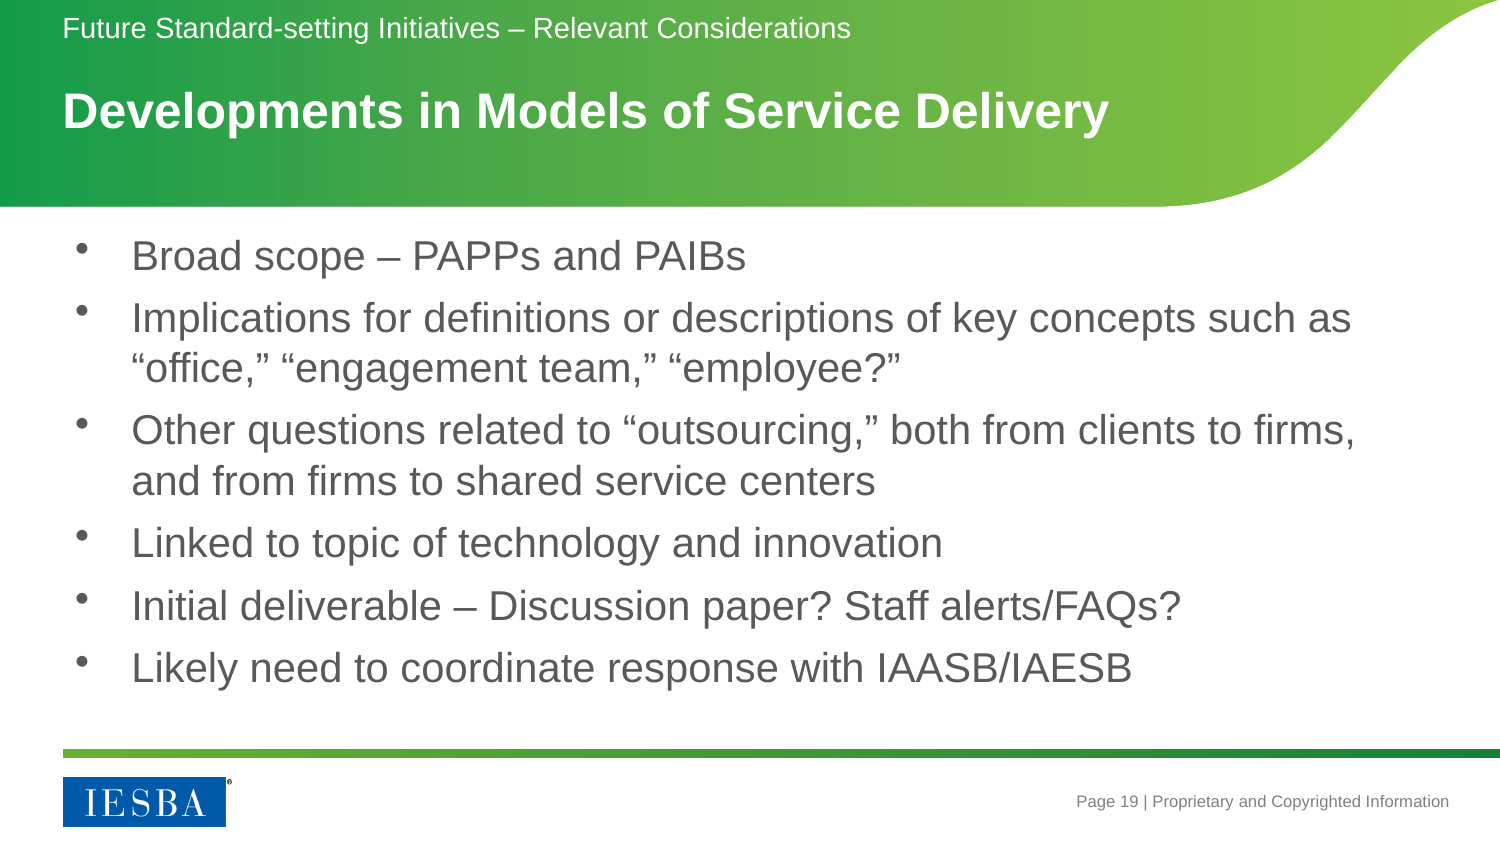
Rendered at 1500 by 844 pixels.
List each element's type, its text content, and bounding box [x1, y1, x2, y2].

subtitle Future Standard-setting Initiatives – Relevant Considerations [62, 9, 925, 60]
picture [63, 777, 232, 827]
picture [0, 0, 1500, 207]
title Developments in Models of Service Delivery [62, 75, 1300, 142]
list Broad scope – PAPPs and PAIBs Implications for definitions or descriptions of key concepts such as “office,” “engagement team,” “employee?” Other questions related to “outsourcing,” both from clients to firms, and from firms to shared service centers Linked to topic of technology and innovation Initial deliverable – Discussion paper? Staff alerts/FAQs? Likely need to coordinate response with IAASB/IAESB [60, 220, 1450, 747]
